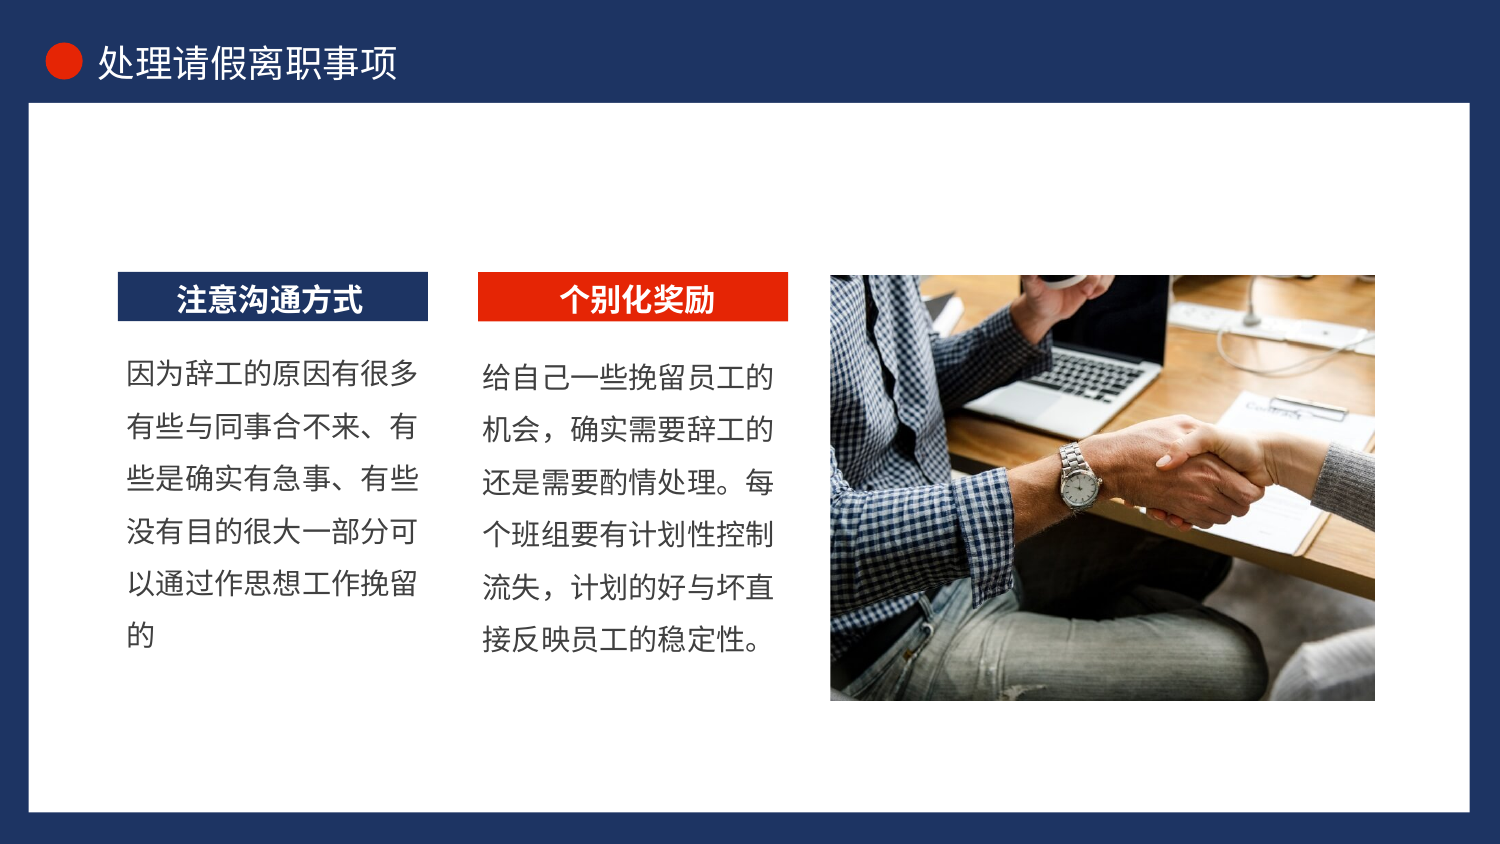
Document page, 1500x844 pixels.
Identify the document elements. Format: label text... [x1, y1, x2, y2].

text_box 因为辞工的原因有很多有些与同事合不来、有些是确实有急事、有些没有目的很大一部分可以通过作思想工作挽留的 [119, 334, 438, 672]
text_box 给自己一些挽留员工的机会，确实需要辞工的还是需要酌情处理。每个班组要有计划性控制流失，计划的好与坏直接反映员工的稳定性。 [474, 338, 794, 701]
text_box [478, 272, 789, 327]
picture [830, 275, 1375, 701]
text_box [117, 271, 428, 326]
